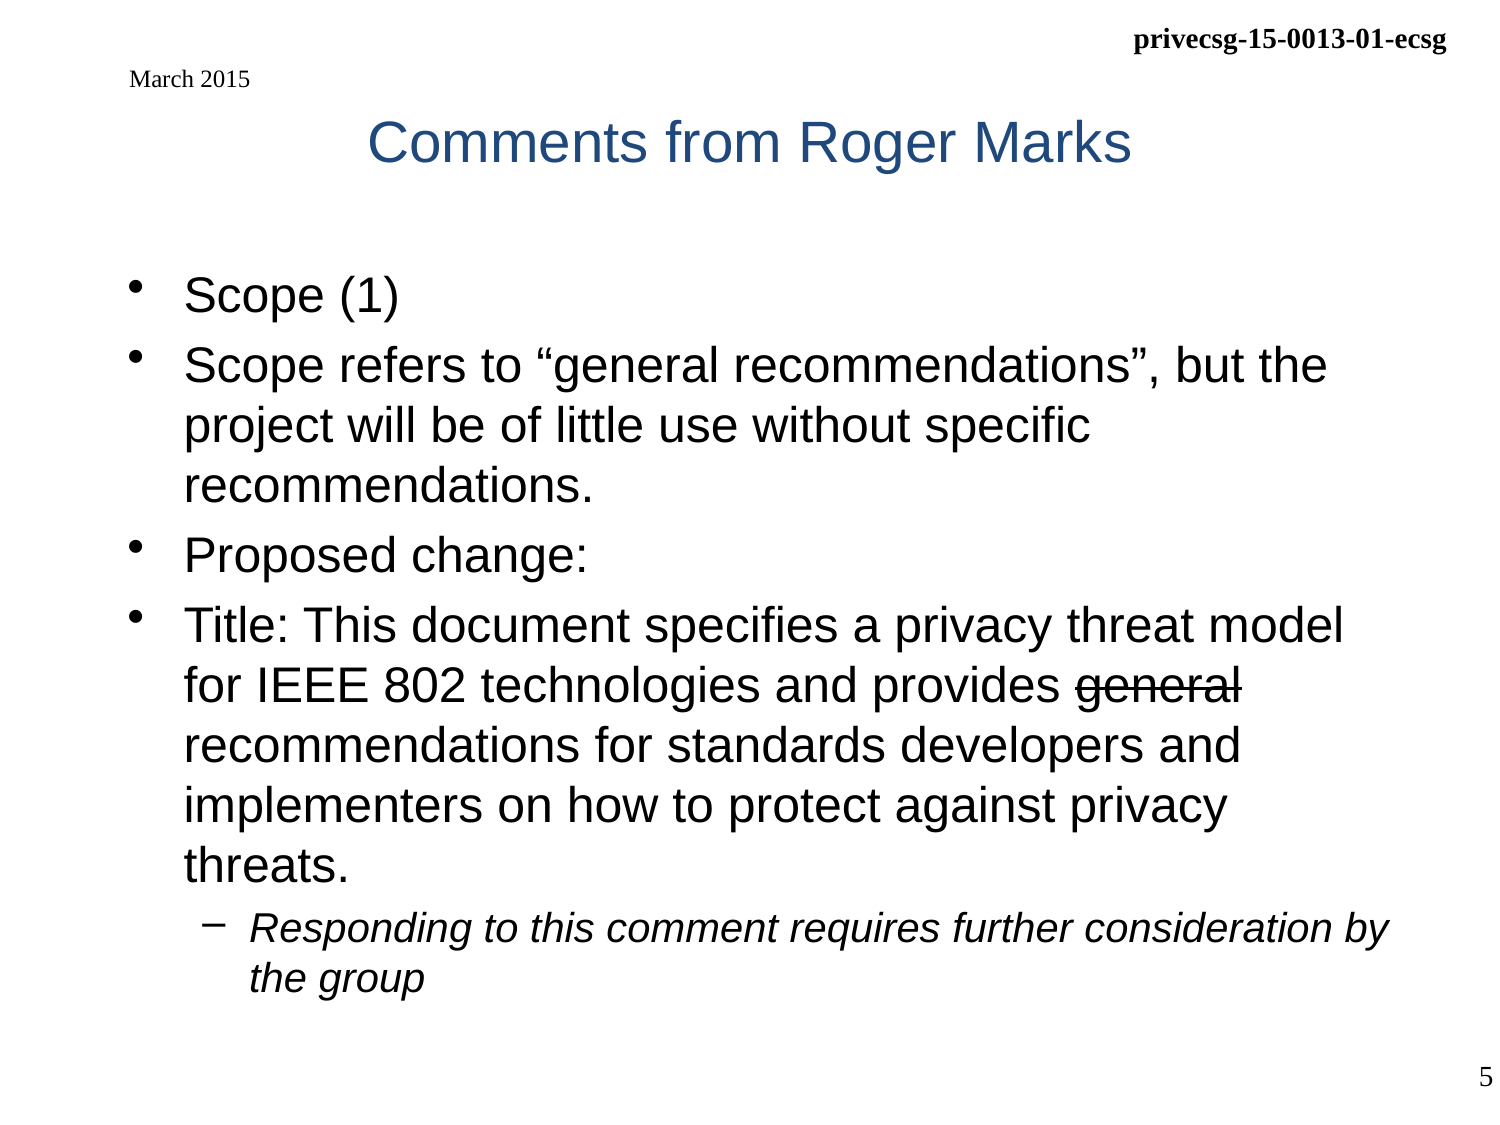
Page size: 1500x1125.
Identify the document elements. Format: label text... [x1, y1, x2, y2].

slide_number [114, 54, 422, 100]
list Scope (1) Scope refers to “general recommendations”, but the project will be of little use without specific recommendations. Proposed change: Title: This document specifies a privacy threat model for IEEE 802 technologies and provides general recommendations for standards developers and implementers on how to protect against privacy threats. Responding to this comment requires further consideration by the group [112, 255, 1424, 1059]
title Comments from Roger Marks [75, 45, 1425, 233]
